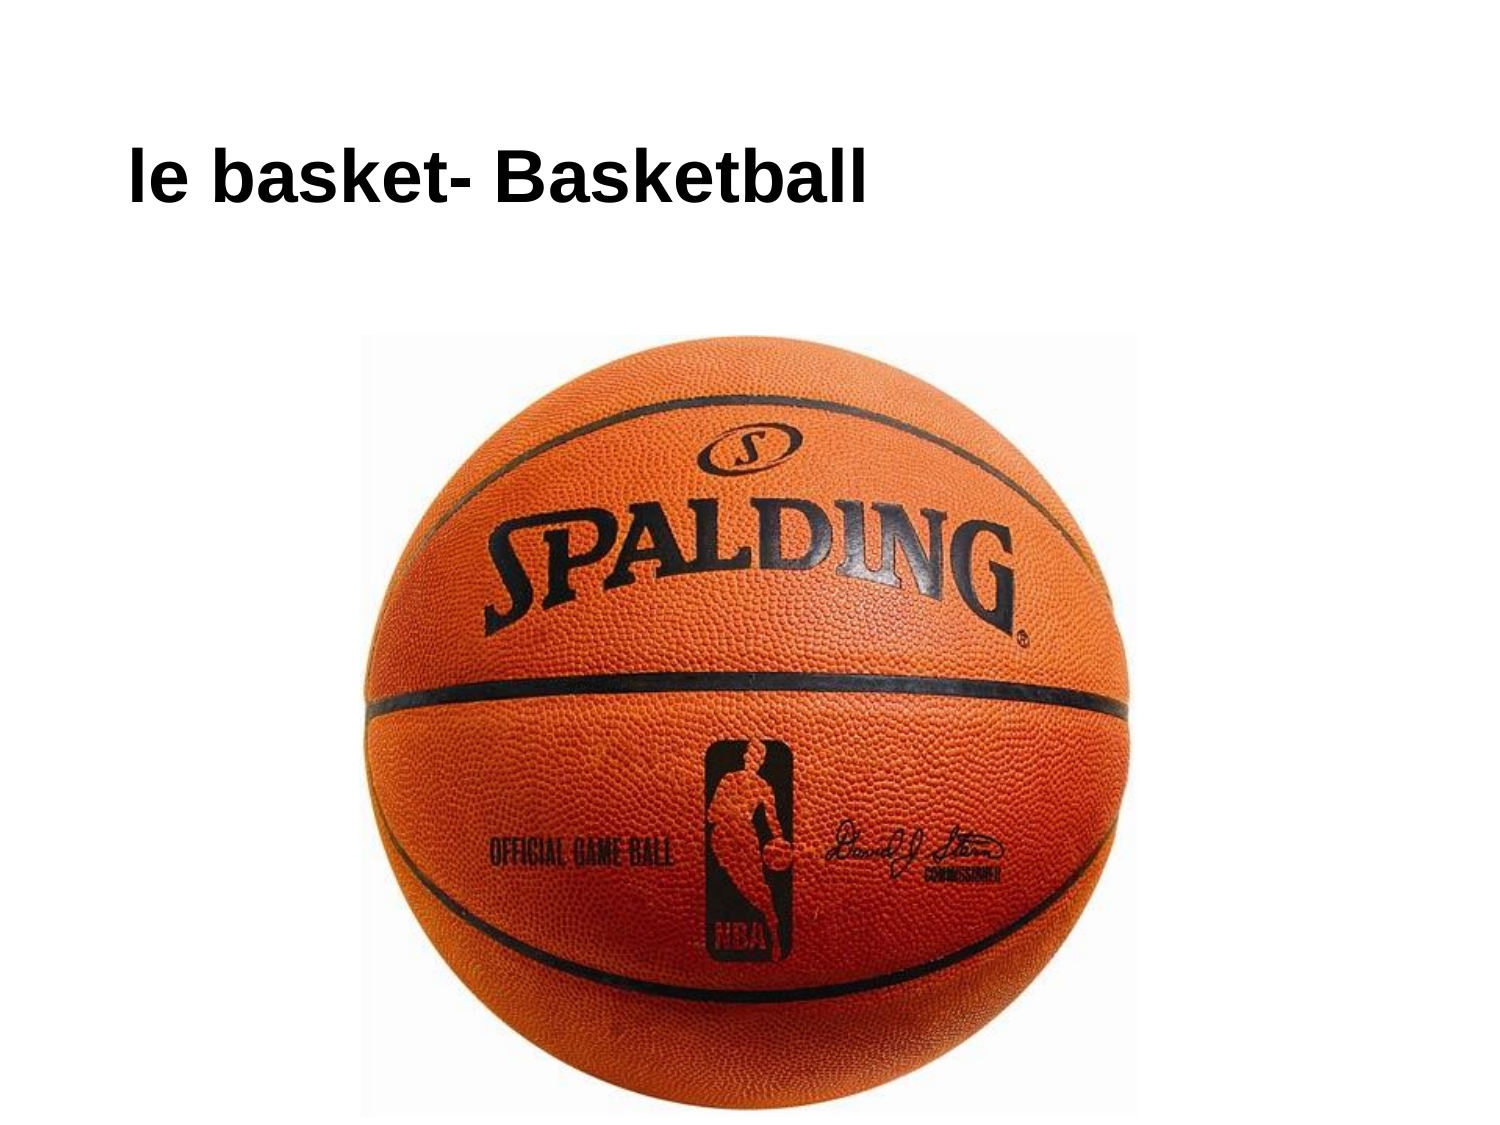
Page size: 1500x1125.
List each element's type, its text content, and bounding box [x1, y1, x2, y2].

title le basket- Basketball [75, 14, 1425, 233]
text_box [359, 335, 1141, 1117]
